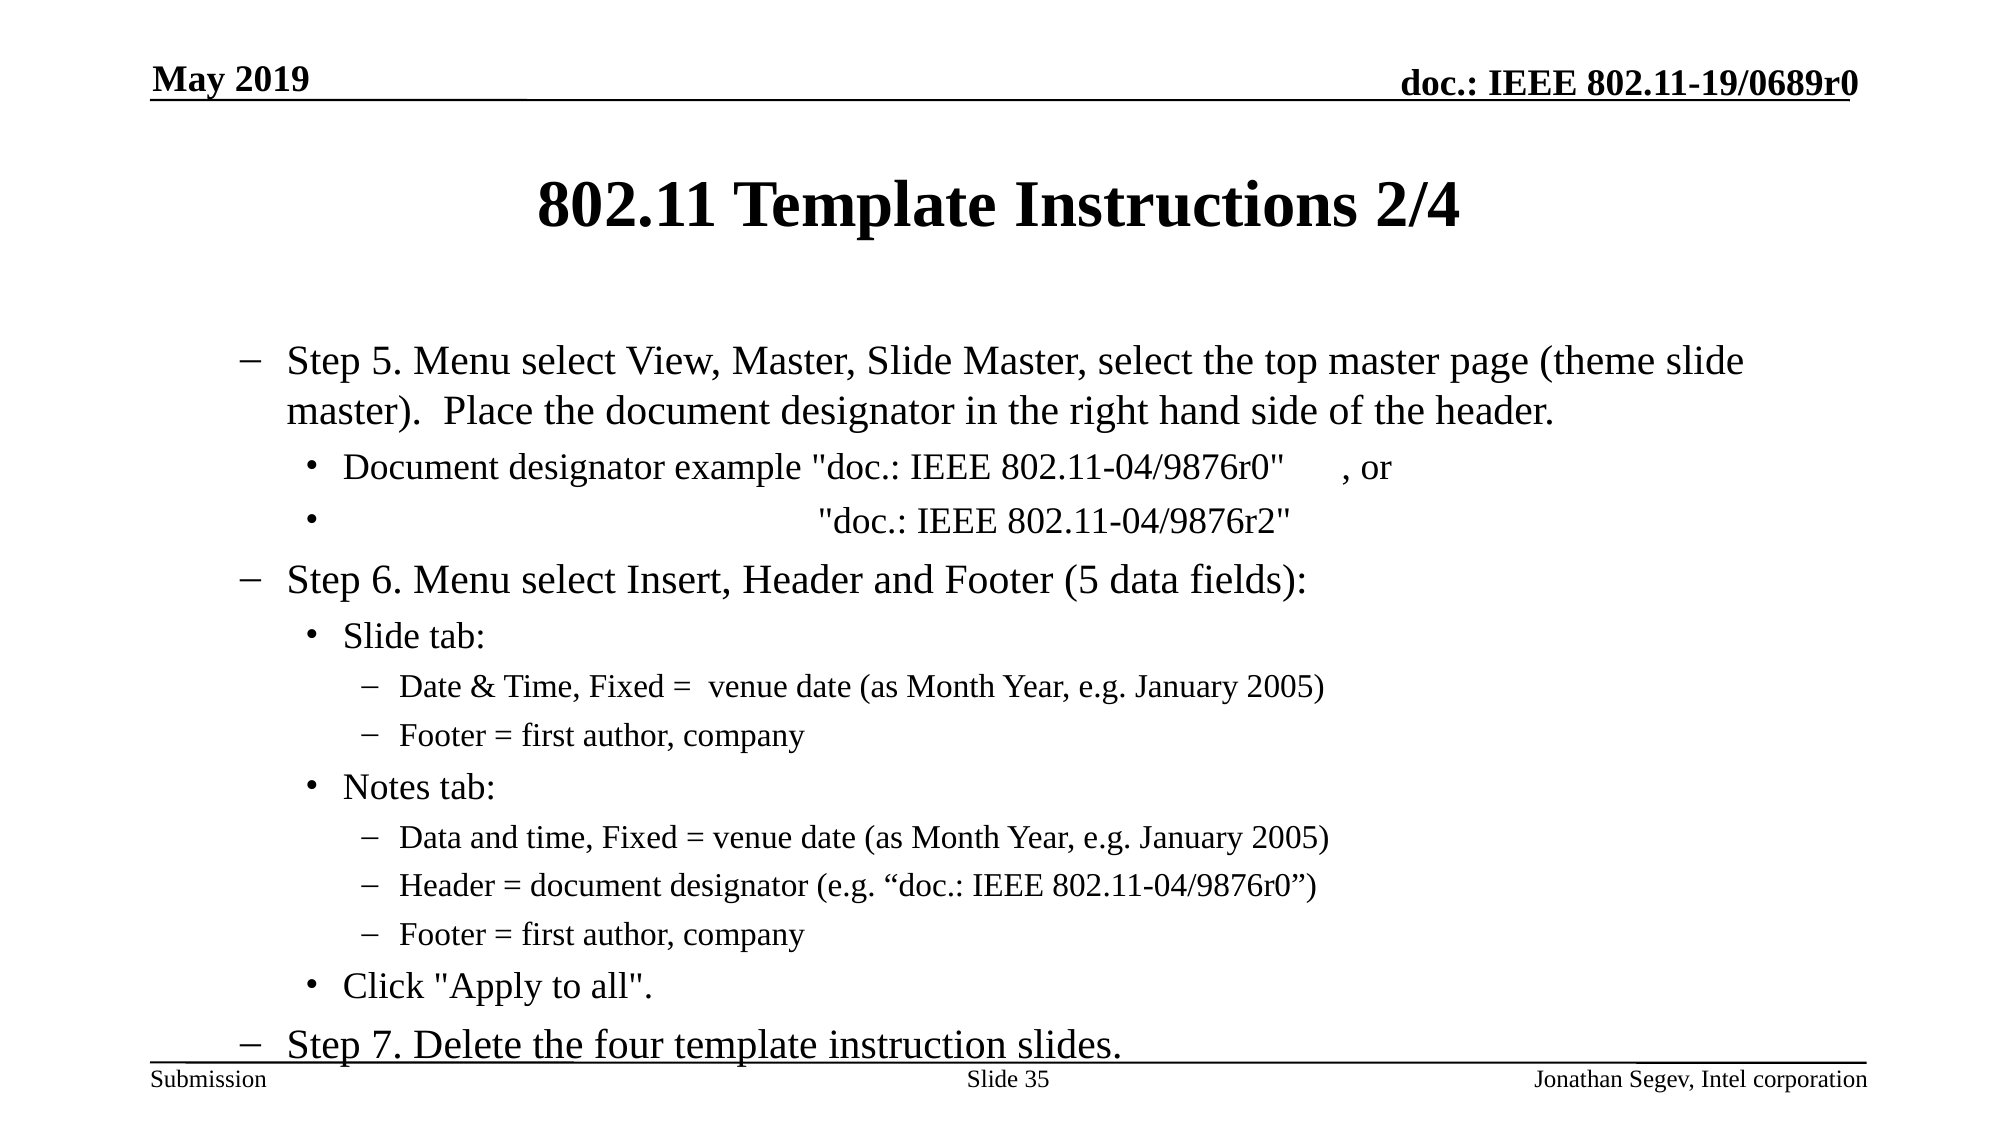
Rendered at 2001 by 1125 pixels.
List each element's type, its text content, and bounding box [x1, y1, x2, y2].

list Step 5. Menu select View, Master, Slide Master, select the top master page (theme slide master). Place the document designator in the right hand side of the header. Document designator example "doc.: IEEE 802.11-04/9876r0" , or "doc.: IEEE 802.11-04/9876r2" Step 6. Menu select Insert, Header and Footer (5 data fields): Slide tab: Date & Time, Fixed = venue date (as Month Year, e.g. January 2005) Footer = first author, company Notes tab: Data and time, Fixed = venue date (as Month Year, e.g. January 2005) Header = document designator (e.g. “doc.: IEEE 802.11-04/9876r0”) Footer = first author, company Click "Apply to all". Step 7. Delete the four template instruction slides. [149, 324, 1850, 1000]
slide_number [152, 54, 563, 100]
footer Jonathan Segev, Intel corporation [1171, 1061, 1869, 1093]
slide_number Slide 35 [950, 1061, 1067, 1123]
title 802.11 Template Instructions 2/4 [149, 112, 1850, 288]
